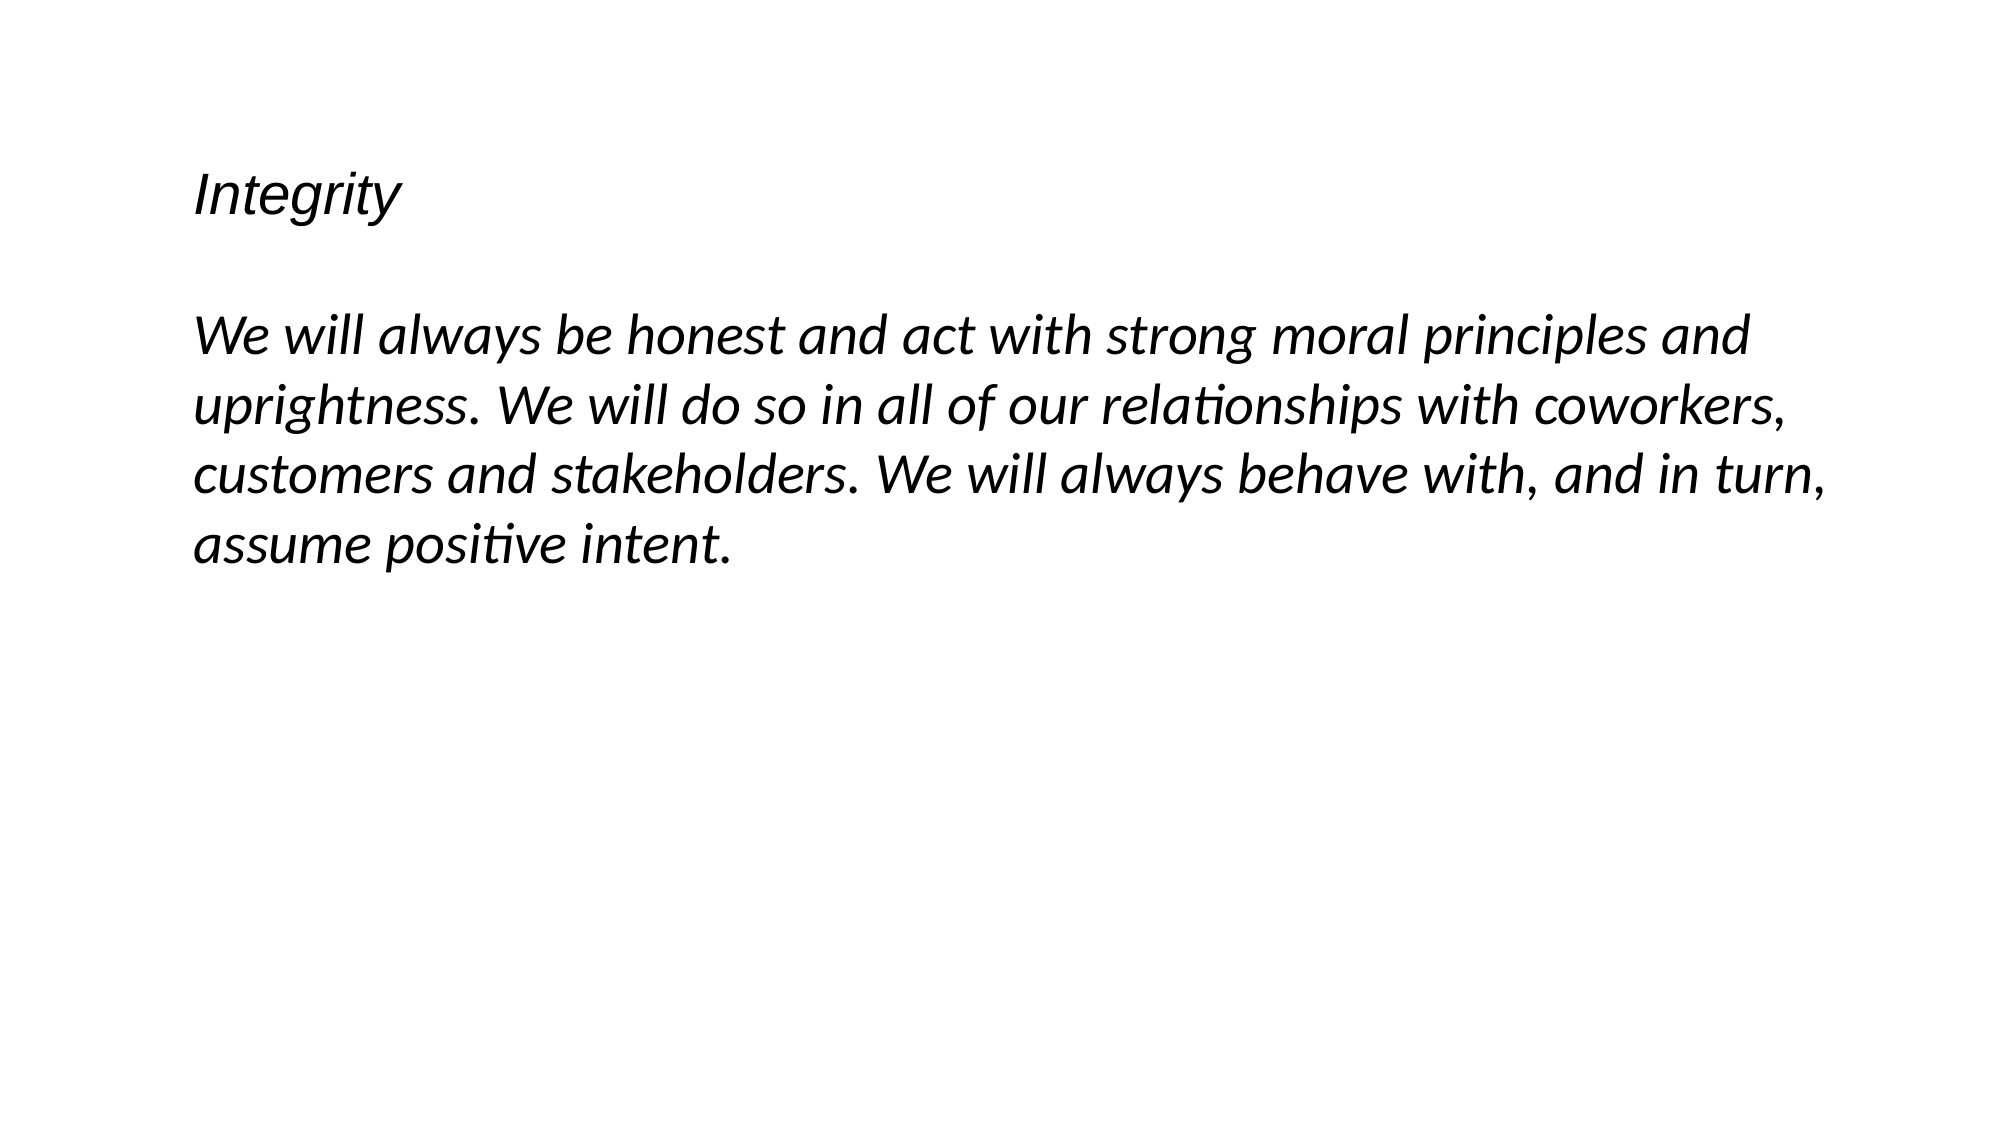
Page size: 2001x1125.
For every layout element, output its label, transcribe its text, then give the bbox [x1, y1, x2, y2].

text_box Integrity We will always be honest and act with strong moral principles and uprightness. We will do so in all of our relationships with coworkers, customers and stakeholders. We will always behave with, and in turn, assume positive intent. [178, 148, 1919, 583]
